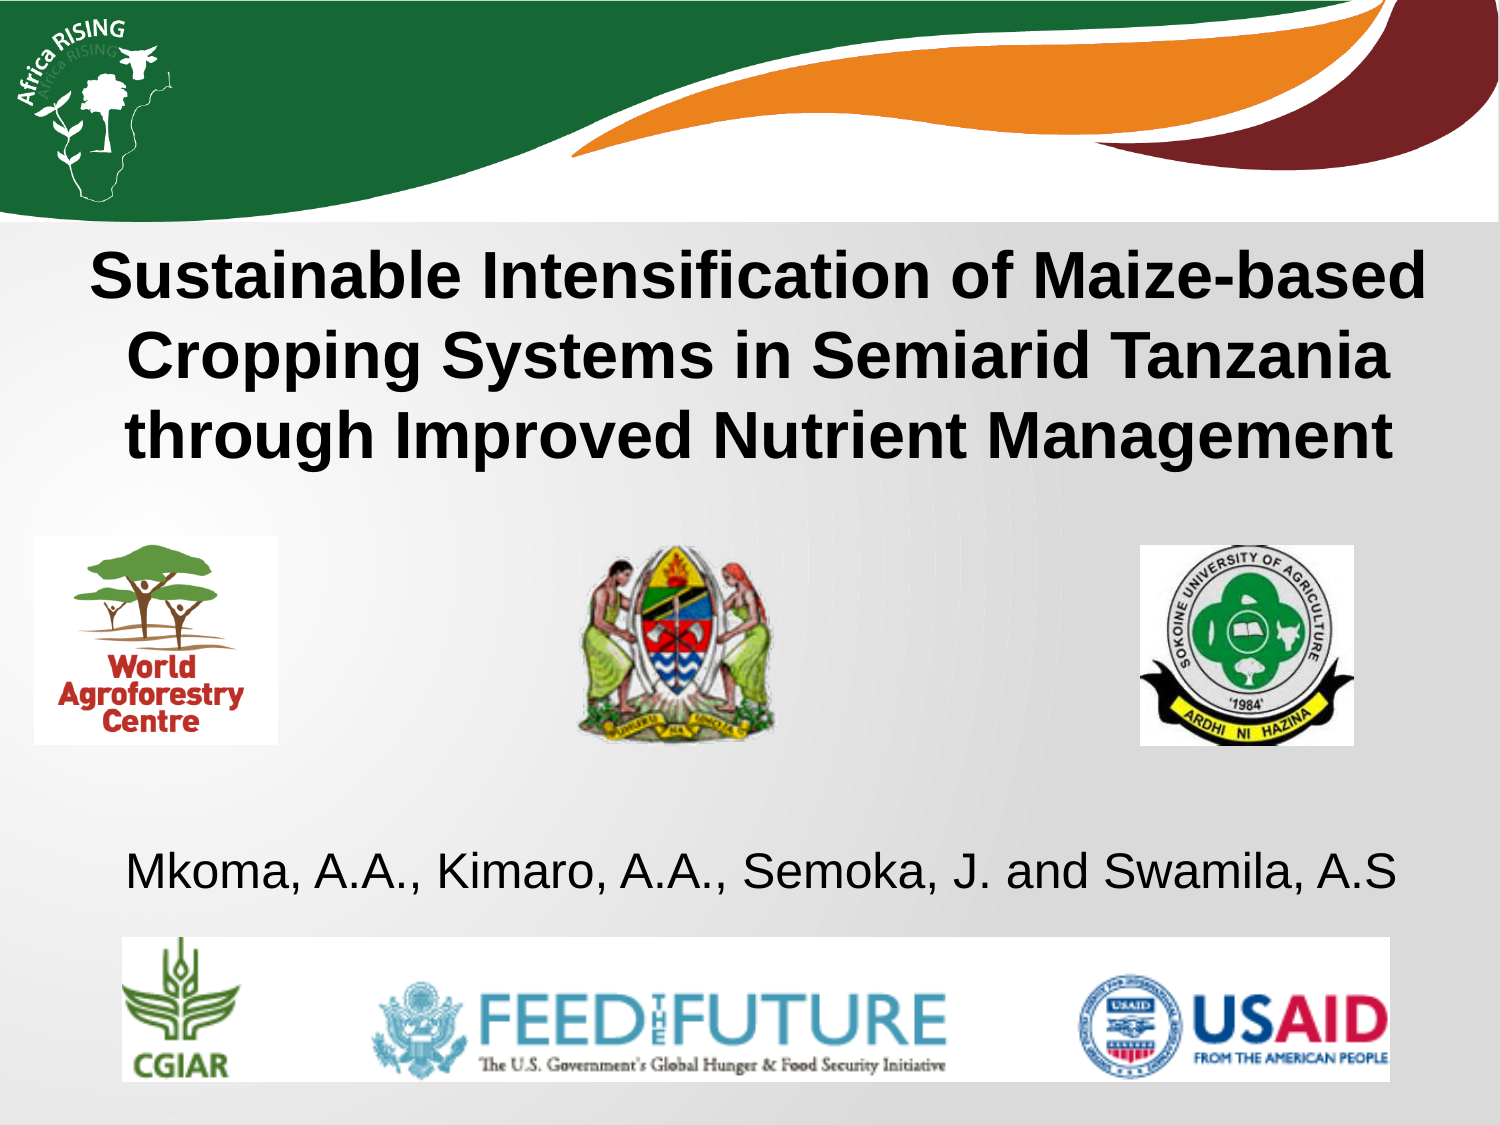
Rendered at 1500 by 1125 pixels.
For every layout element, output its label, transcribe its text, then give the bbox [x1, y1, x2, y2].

list Sustainable Intensification of Maize-based Cropping Systems in Semiarid Tanzania through Improved Nutrient Management [0, 224, 1500, 513]
picture [0, 0, 1499, 222]
picture [575, 543, 779, 746]
picture [1140, 544, 1354, 746]
text_box Mkoma, A.A., Kimaro, A.A., Semoka, J. and Swamila, A.S [2, 830, 1500, 906]
picture [121, 936, 1391, 1083]
picture [34, 536, 279, 746]
